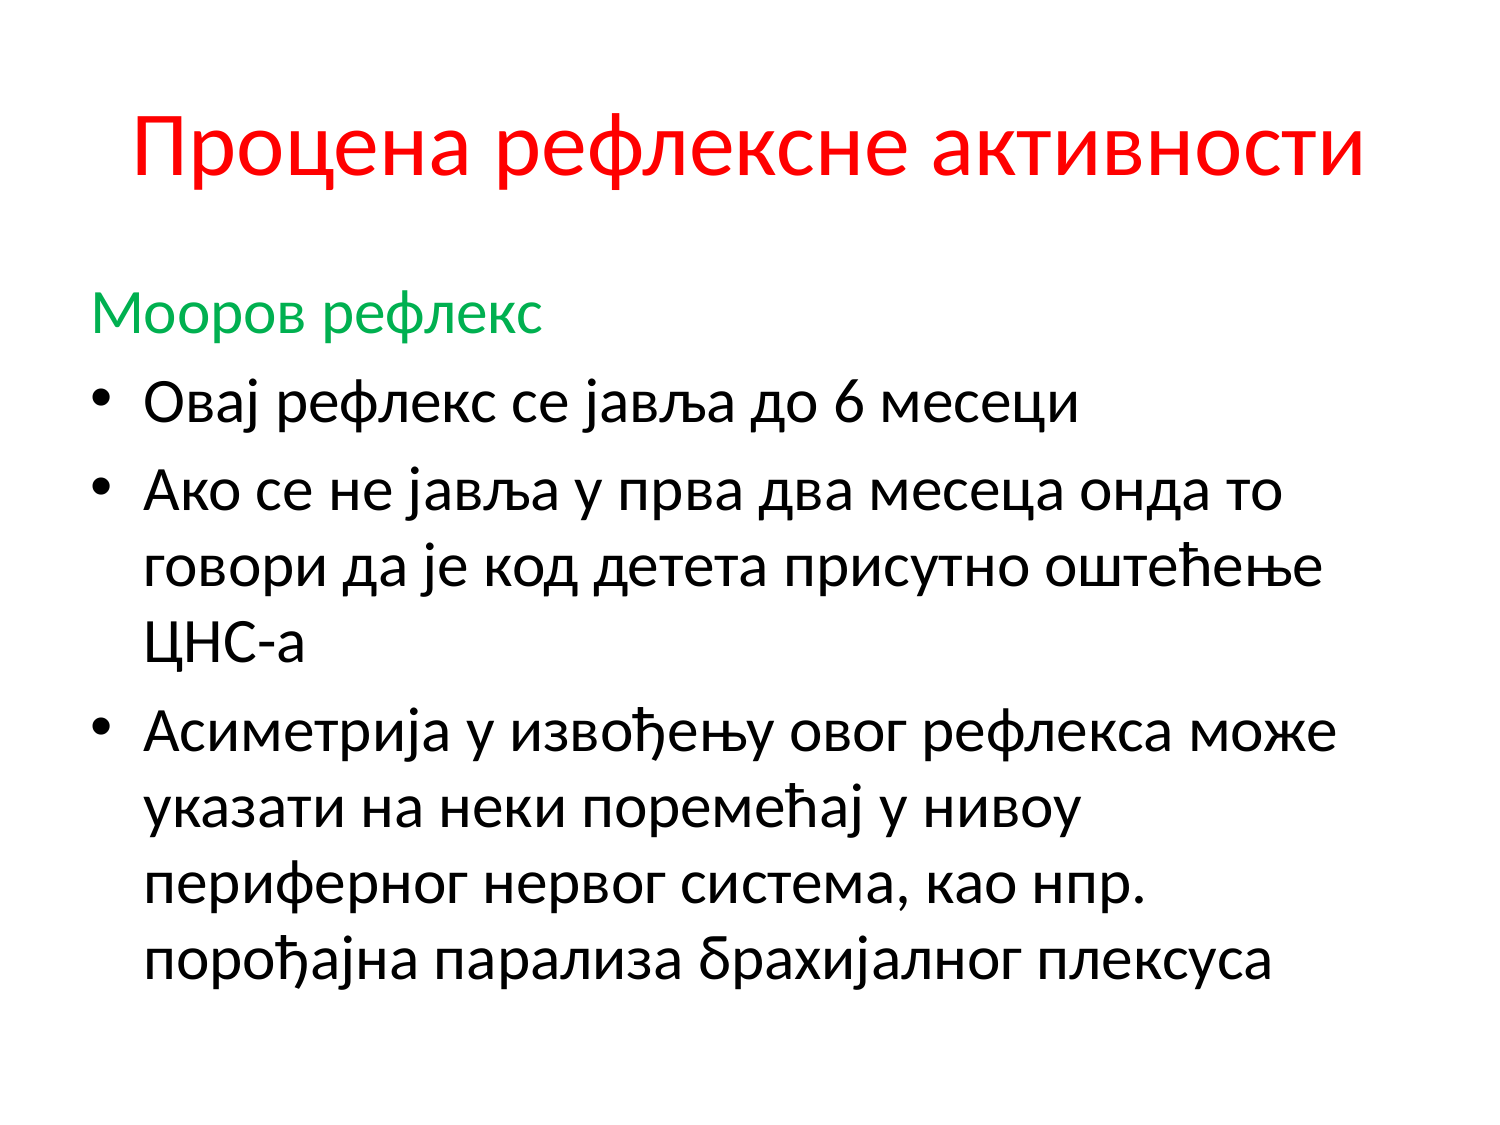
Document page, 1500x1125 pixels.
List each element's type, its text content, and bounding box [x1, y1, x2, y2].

title Процена рефлексне активности [75, 45, 1425, 233]
list Мооров рефлекс Овај рефлекс се јавља до 6 месеци Ако се не јавља у прва два месеца онда то говори да је код детета присутно оштећење ЦНС-а Асиметрија у извођењу овог рефлекса може указати на неки поремећај у нивоу периферног нервог система, као нпр. порођајна парализа брахијалног плексуса [75, 262, 1425, 1005]
